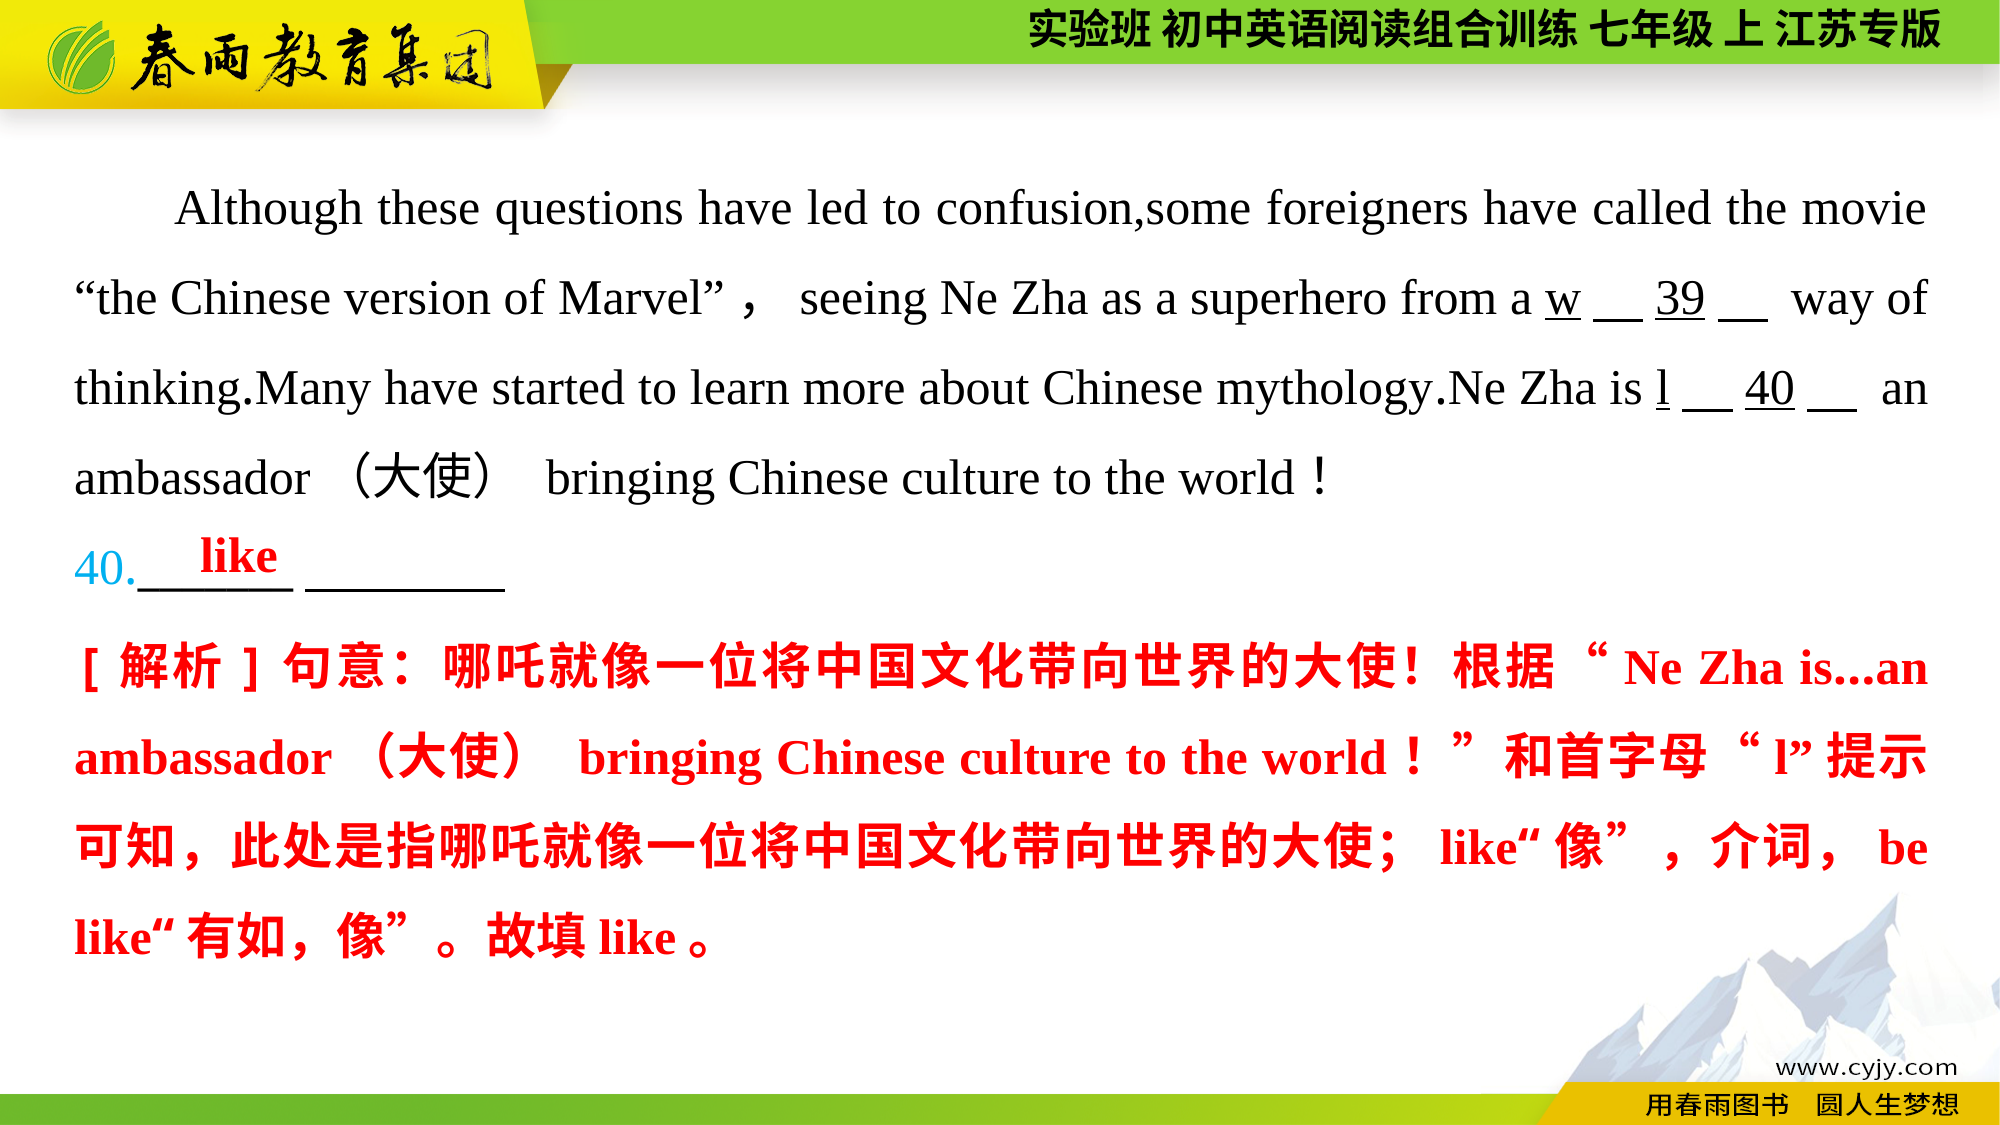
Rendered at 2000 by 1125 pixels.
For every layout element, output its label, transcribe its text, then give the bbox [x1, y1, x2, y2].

list Although these questions have led to confusion,some foreigners have called the movie “the Chinese version of Marvel”，seeing Ne Zha as a superhero from a w 39 way of thinking.Many have started to learn more about Chinese mythology.Ne Zha is l 40 an ambassador（大使） bringing Chinese culture to the world！ 40._______ [59, 137, 1944, 597]
text_box like [185, 515, 293, 590]
text_box [解析]句意：哪吒就像一位将中国文化带向世界的大使！根据“Ne Zha is...an ambassador（大使） bringing Chinese culture to the world！”和首字母“l”提示可知，此处是指哪吒就像一位将中国文化带向世界的大使；like“像”，介词，be like“有如，像”。故填like。 [59, 597, 1944, 973]
picture [0, 0, 2000, 1125]
